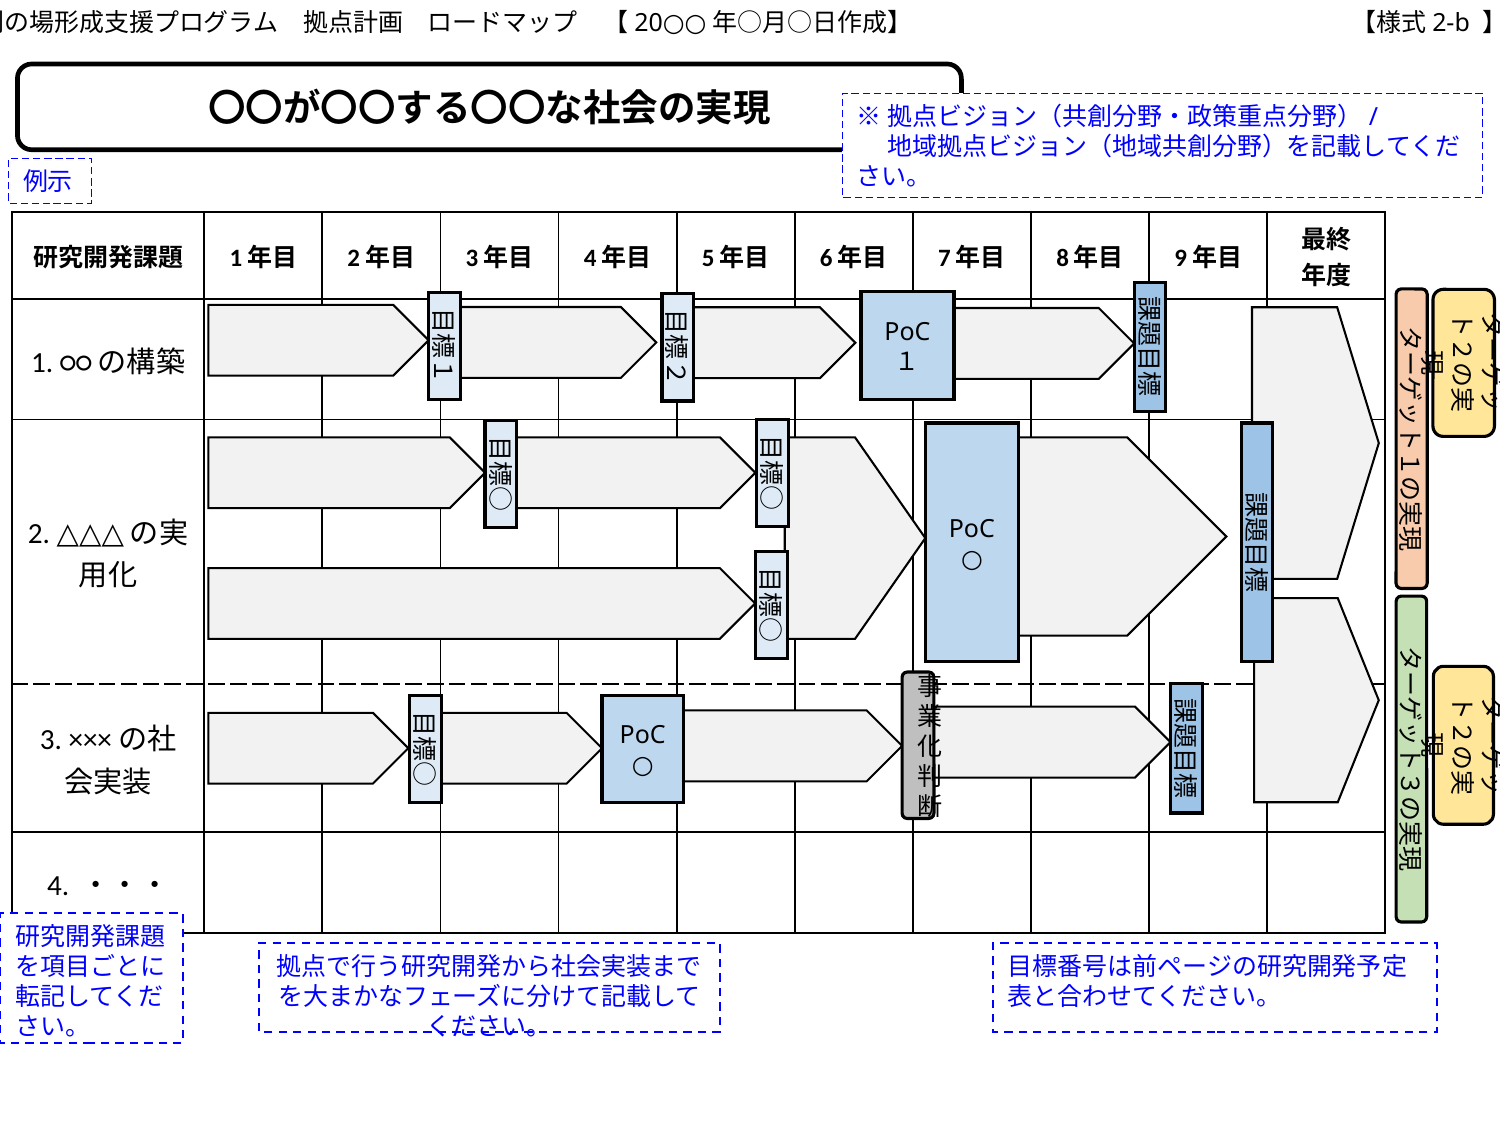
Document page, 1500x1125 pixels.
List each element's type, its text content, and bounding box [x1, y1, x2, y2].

text_box ターゲット２の実現 [1432, 665, 1495, 826]
table_cell [1268, 833, 1384, 932]
table_cell [796, 300, 912, 419]
table_cell [678, 476, 783, 599]
table_cell [914, 380, 1030, 419]
table_cell [323, 420, 440, 436]
table_cell [205, 300, 321, 419]
table_cell [1032, 618, 1148, 684]
table_cell [796, 561, 912, 684]
table_cell 1. ○○の構築 [13, 300, 203, 419]
table_cell [914, 420, 1030, 532]
table_cell [323, 510, 440, 567]
text_box 共創の場形成支援プログラム 拠点計画 ロードマップ 【20○○年○月○日作成】 [0, 0, 928, 45]
table_cell [678, 684, 794, 709]
table_cell [914, 544, 1030, 684]
table_cell [559, 640, 676, 684]
table_cell [559, 420, 676, 436]
table_header 2年目 [323, 213, 440, 298]
table_cell [796, 684, 901, 742]
table_cell [1032, 348, 1148, 419]
text_box [207, 567, 754, 640]
table_cell [441, 379, 558, 419]
text_box 【様式2-b 】 [1336, 0, 1500, 44]
table_cell [935, 684, 1030, 705]
text_box [1019, 436, 1228, 637]
text_box 研究開発課題を項目ごとに転記してください。 [0, 913, 183, 1044]
table_cell [441, 420, 484, 469]
table_cell 3. ×××の社会実装 [13, 684, 203, 831]
table_cell [323, 344, 440, 419]
table_cell [796, 833, 912, 932]
table_cell [914, 779, 1030, 831]
text_box 課題目標 [1240, 422, 1274, 662]
table_header 5年目 [678, 213, 794, 298]
table_cell [955, 300, 1030, 306]
text_box [935, 705, 1169, 779]
table_cell [1032, 684, 1148, 717]
table_cell [1150, 833, 1266, 932]
table_cell [1032, 768, 1148, 831]
text_box 〇〇が〇〇する〇〇な社会の実現 [16, 62, 963, 151]
table_cell [678, 380, 794, 419]
text_box ※拠点ビジョン（共創分野・政策重点分野）/ 地域拠点ビジョン（地域共創分野）を記載してください。 [842, 93, 1483, 198]
table_cell [678, 833, 794, 932]
table_cell [1032, 833, 1148, 932]
text_box [783, 436, 924, 640]
text_box 目標１ [428, 291, 461, 400]
table_cell [796, 750, 912, 831]
text_box PoC １ [860, 291, 955, 400]
table_cell 4. ・・・ [13, 833, 203, 932]
text_box 目標番号は前ページの研究開発予定表と合わせてください。 [992, 943, 1438, 1032]
text_box [461, 305, 658, 379]
text_box 課題目標 [1133, 281, 1167, 413]
text_box 目標２ [661, 293, 695, 402]
table_header 6年目 [796, 213, 912, 298]
table_cell [323, 640, 440, 684]
text_box 例示 [8, 158, 92, 204]
text_box ターゲット２の実現 [1431, 288, 1496, 438]
text_box [442, 711, 601, 785]
table_header 研究開発課題 [13, 213, 203, 298]
text_box 拠点で行う研究開発から社会実装までを大まかなフェーズに分けて記載してください。 [258, 943, 721, 1032]
text_box 目標○ [755, 418, 789, 527]
table_cell [559, 684, 676, 744]
table_header 4年目 [559, 213, 676, 298]
table_cell [441, 785, 558, 831]
table_cell [678, 783, 794, 831]
text_box 目標○ [754, 550, 788, 659]
text_box ターゲット１の実現 [1395, 287, 1429, 590]
text_box PoC ○ [924, 422, 1019, 662]
table_header 7年目 [914, 213, 1030, 298]
text_box [207, 303, 428, 377]
table_cell [323, 684, 440, 746]
table_header 8年目 [1032, 213, 1148, 298]
text_box 課題目標 [1169, 682, 1203, 814]
table_cell [461, 300, 558, 305]
table_cell [1150, 420, 1253, 684]
table_cell [559, 300, 676, 419]
text_box 目標○ [409, 694, 442, 803]
table_cell [205, 684, 321, 831]
text_box ターゲット３の実現 [1395, 595, 1428, 924]
table_cell [323, 833, 440, 932]
text_box [695, 306, 857, 380]
table_cell [323, 300, 428, 337]
table_cell [559, 752, 676, 831]
table_cell [678, 608, 794, 684]
table_cell [796, 420, 912, 515]
text_box [207, 436, 484, 510]
table_cell [1268, 685, 1384, 831]
table_header 最終 年度 [1268, 213, 1384, 298]
text_box [207, 711, 409, 785]
table_header 3年目 [441, 213, 558, 298]
table_cell [1268, 300, 1384, 419]
table_cell [441, 640, 558, 684]
table_cell [914, 833, 1030, 932]
table_cell [1150, 684, 1266, 831]
table_cell [441, 684, 558, 711]
table_cell [1032, 420, 1148, 455]
text_box [518, 436, 755, 510]
table_cell [205, 420, 321, 684]
table_cell [559, 833, 676, 932]
text_box [1250, 306, 1380, 580]
table_header 9年目 [1150, 213, 1266, 298]
table_cell [1150, 300, 1266, 419]
table_cell [441, 833, 558, 932]
table_cell [695, 300, 794, 306]
text_box PoC ○ [601, 694, 684, 804]
table_cell [559, 510, 676, 567]
table_cell [441, 477, 558, 567]
text_box [955, 306, 1133, 380]
table_cell [323, 750, 440, 831]
table_header 1年目 [205, 213, 321, 298]
text_box 事業化判断 [901, 670, 935, 820]
text_box 目標○ [484, 420, 518, 529]
table_cell 2. △△△の実用化 [13, 420, 203, 684]
text_box [1253, 597, 1380, 804]
text_box [684, 709, 901, 783]
table_cell [518, 420, 558, 436]
table_cell [789, 420, 794, 436]
table_cell [205, 833, 321, 932]
table_cell [1274, 420, 1384, 683]
table_cell [1032, 300, 1133, 339]
table_cell [678, 420, 755, 469]
